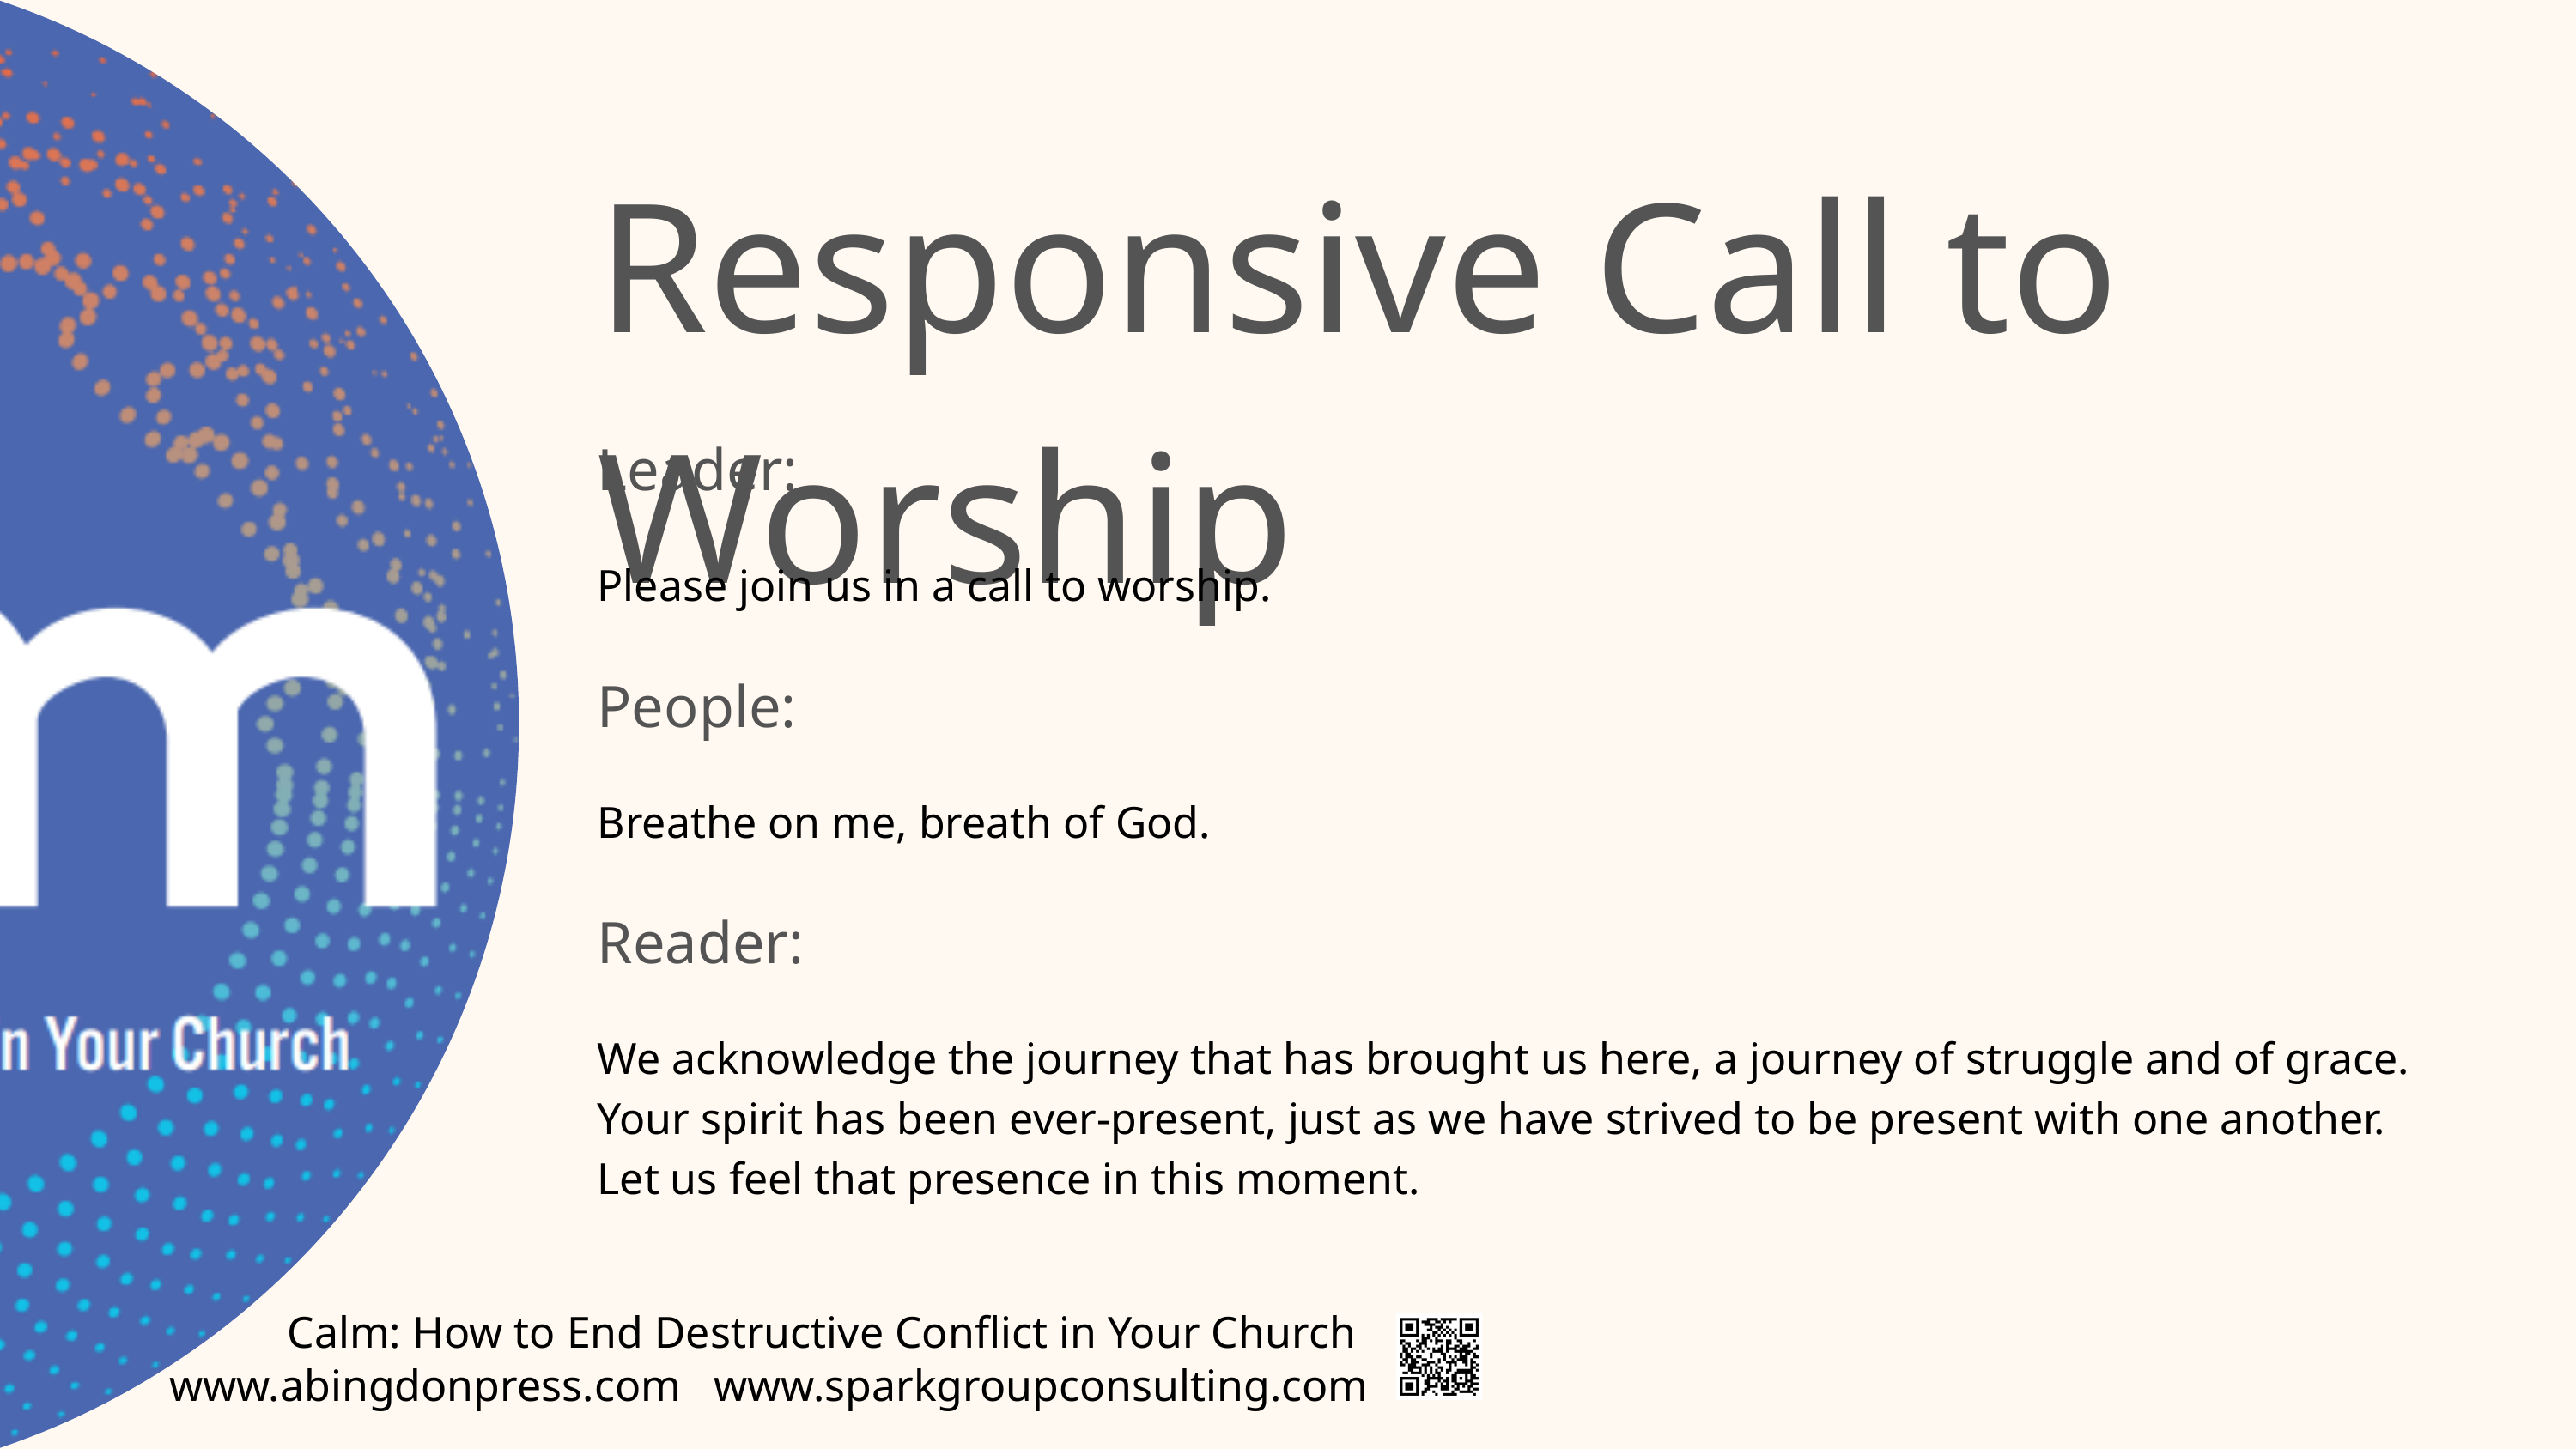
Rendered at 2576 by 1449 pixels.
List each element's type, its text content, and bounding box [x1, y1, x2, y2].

text_box Calm: How to End Destructive Conflict in Your Church [524, 1296, 1475, 1357]
text_box Breathe on me, breath of God. [597, 786, 2039, 847]
text_box People: [597, 658, 1606, 739]
text_box Please join us in a call to worship. [597, 549, 2039, 610]
text_box Responsive Call to Worship [597, 118, 2522, 619]
text_box We acknowledge the journey that has brought us here, a journey of struggle and of grace. Your spirit has been ever-present, just as we have strived to be present with one another. Let us feel that presence in this moment. [597, 1022, 2432, 1203]
text_box [1418, 1313, 1483, 1400]
text_box Reader: [597, 894, 1606, 975]
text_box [0, 0, 519, 1449]
text_box www.sparkgroupconsulting.com [714, 1357, 1418, 1410]
text_box www.abingdonpress.com [524, 1357, 714, 1410]
text_box Leader: [597, 421, 1606, 502]
